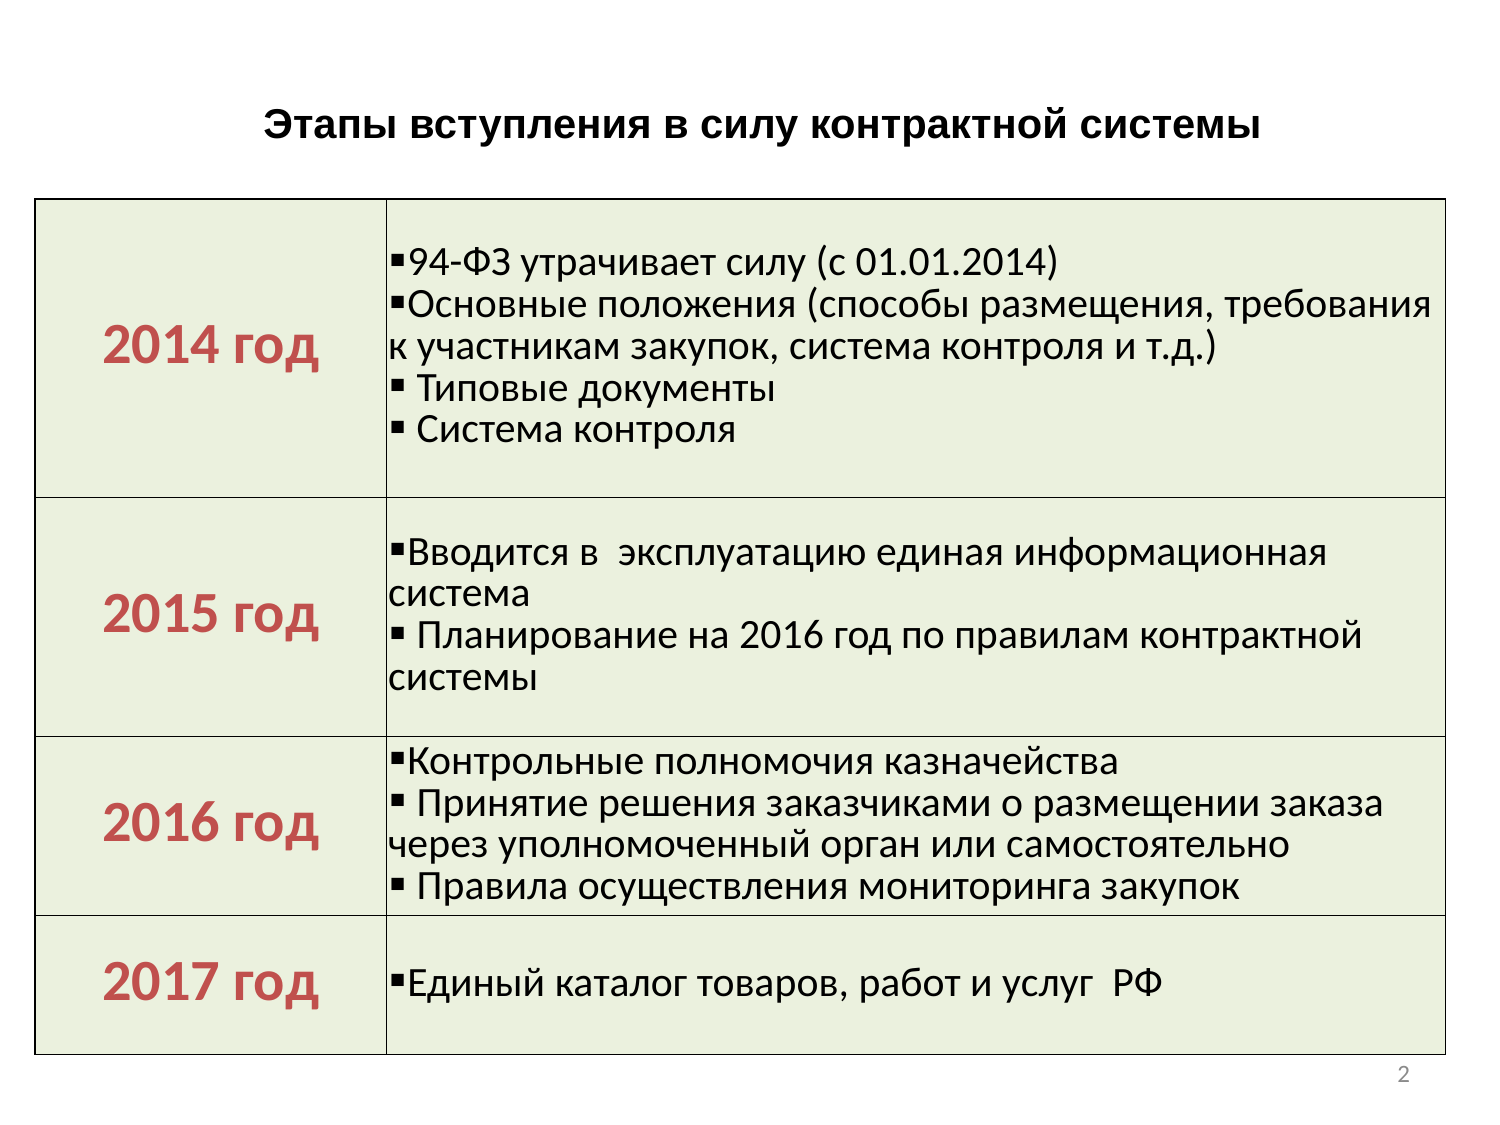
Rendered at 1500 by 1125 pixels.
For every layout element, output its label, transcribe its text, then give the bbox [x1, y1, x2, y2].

table_header 94-ФЗ утрачивает силу (с 01.01.2014) Основные положения (способы размещения, требования к участникам закупок, система контроля и т.д.) Типовые документы Система контроля [387, 200, 1445, 497]
table_cell 2015 год [36, 498, 386, 736]
table_cell Единый каталог товаров, работ и услуг РФ [387, 916, 1445, 1054]
text_box Этапы вступления в силу контрактной системы [118, 18, 1419, 198]
table_cell 2017 год [36, 916, 386, 1054]
table_cell 2016 год [36, 737, 386, 915]
table_cell Вводится в эксплуатацию единая информационная система Планирование на 2016 год по правилам контрактной системы [387, 498, 1445, 736]
table_cell Контрольные полномочия казначейства Принятие решения заказчиками о размещении заказа через уполномоченный орган или самостоятельно Правила осуществления мониторинга закупок [387, 737, 1445, 915]
table_header 2014 год [36, 200, 386, 497]
slide_number 2 [1074, 1042, 1425, 1103]
